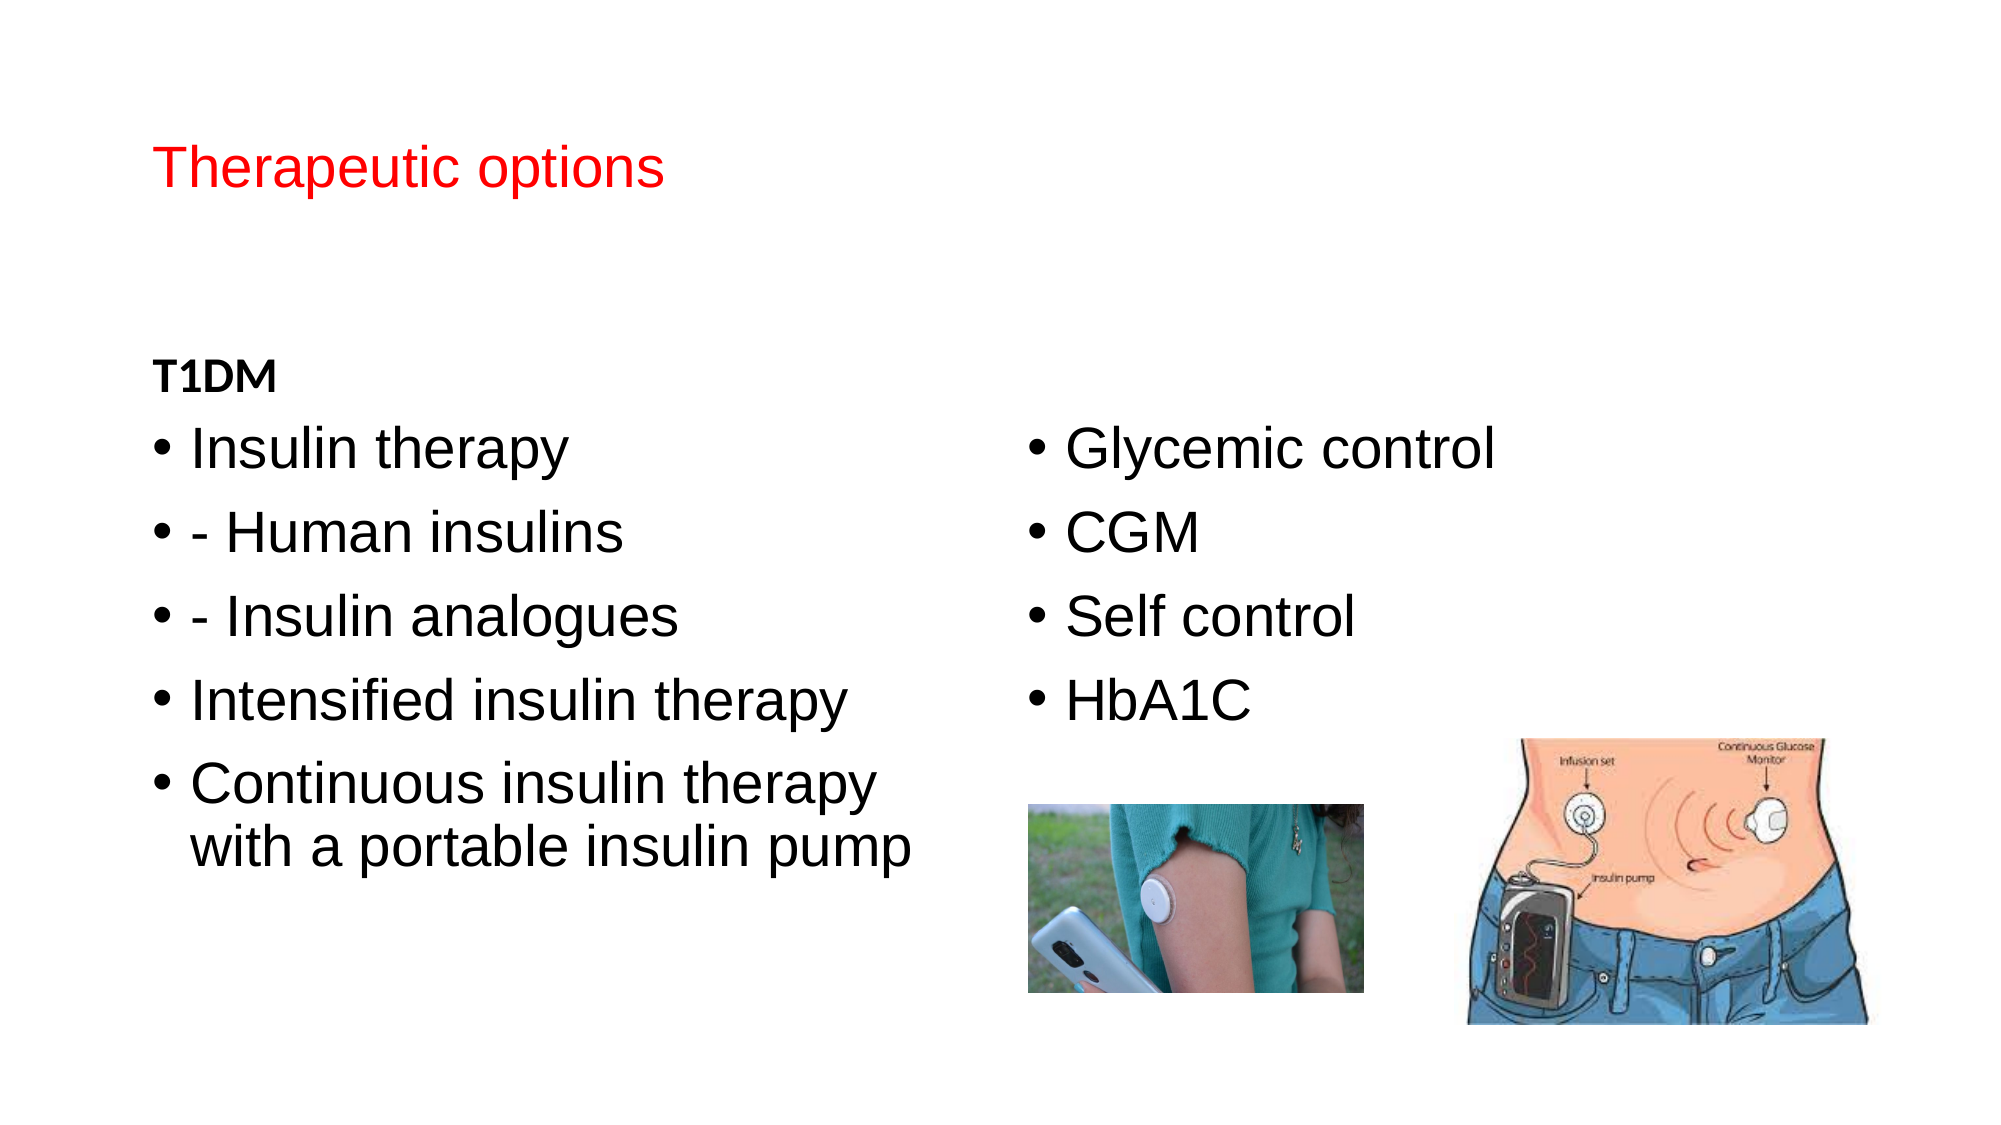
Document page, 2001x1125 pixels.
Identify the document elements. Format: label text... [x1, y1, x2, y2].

list Insulin therapy - Human insulins - Insulin analogues Intensified insulin therapy Continuous insulin therapy with a portable insulin pump [137, 410, 984, 1016]
list Glycemic control CGM Self control HbA1C [1012, 410, 1863, 1016]
list T1DM [137, 275, 984, 410]
picture [1028, 804, 1364, 993]
title Therapeutic options [137, 59, 1863, 278]
picture [1454, 738, 1885, 1025]
